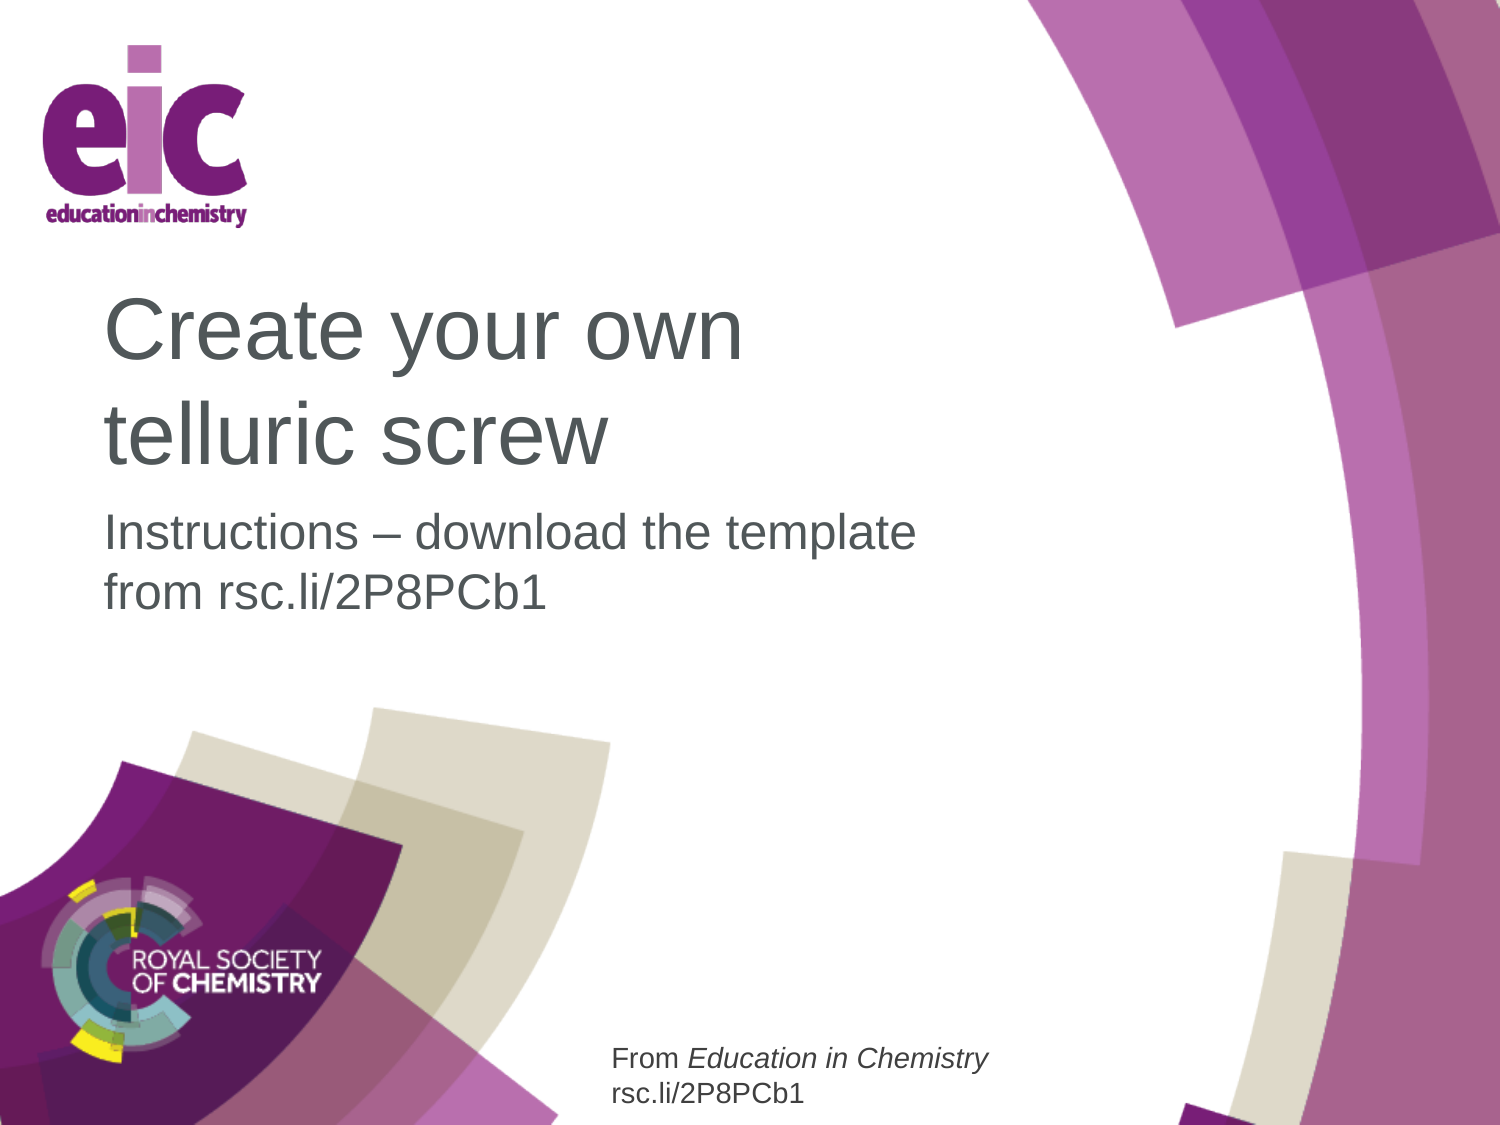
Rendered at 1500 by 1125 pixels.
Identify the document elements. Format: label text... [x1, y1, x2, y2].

subtitle Instructions – download the template from rsc.li/2P8PCb1 [88, 491, 1139, 655]
title Create your own telluric screw [88, 256, 1140, 498]
text_box From Education in Chemistry rsc.li/2P8PCb1 [596, 1031, 1139, 1117]
picture [0, 0, 1500, 1125]
